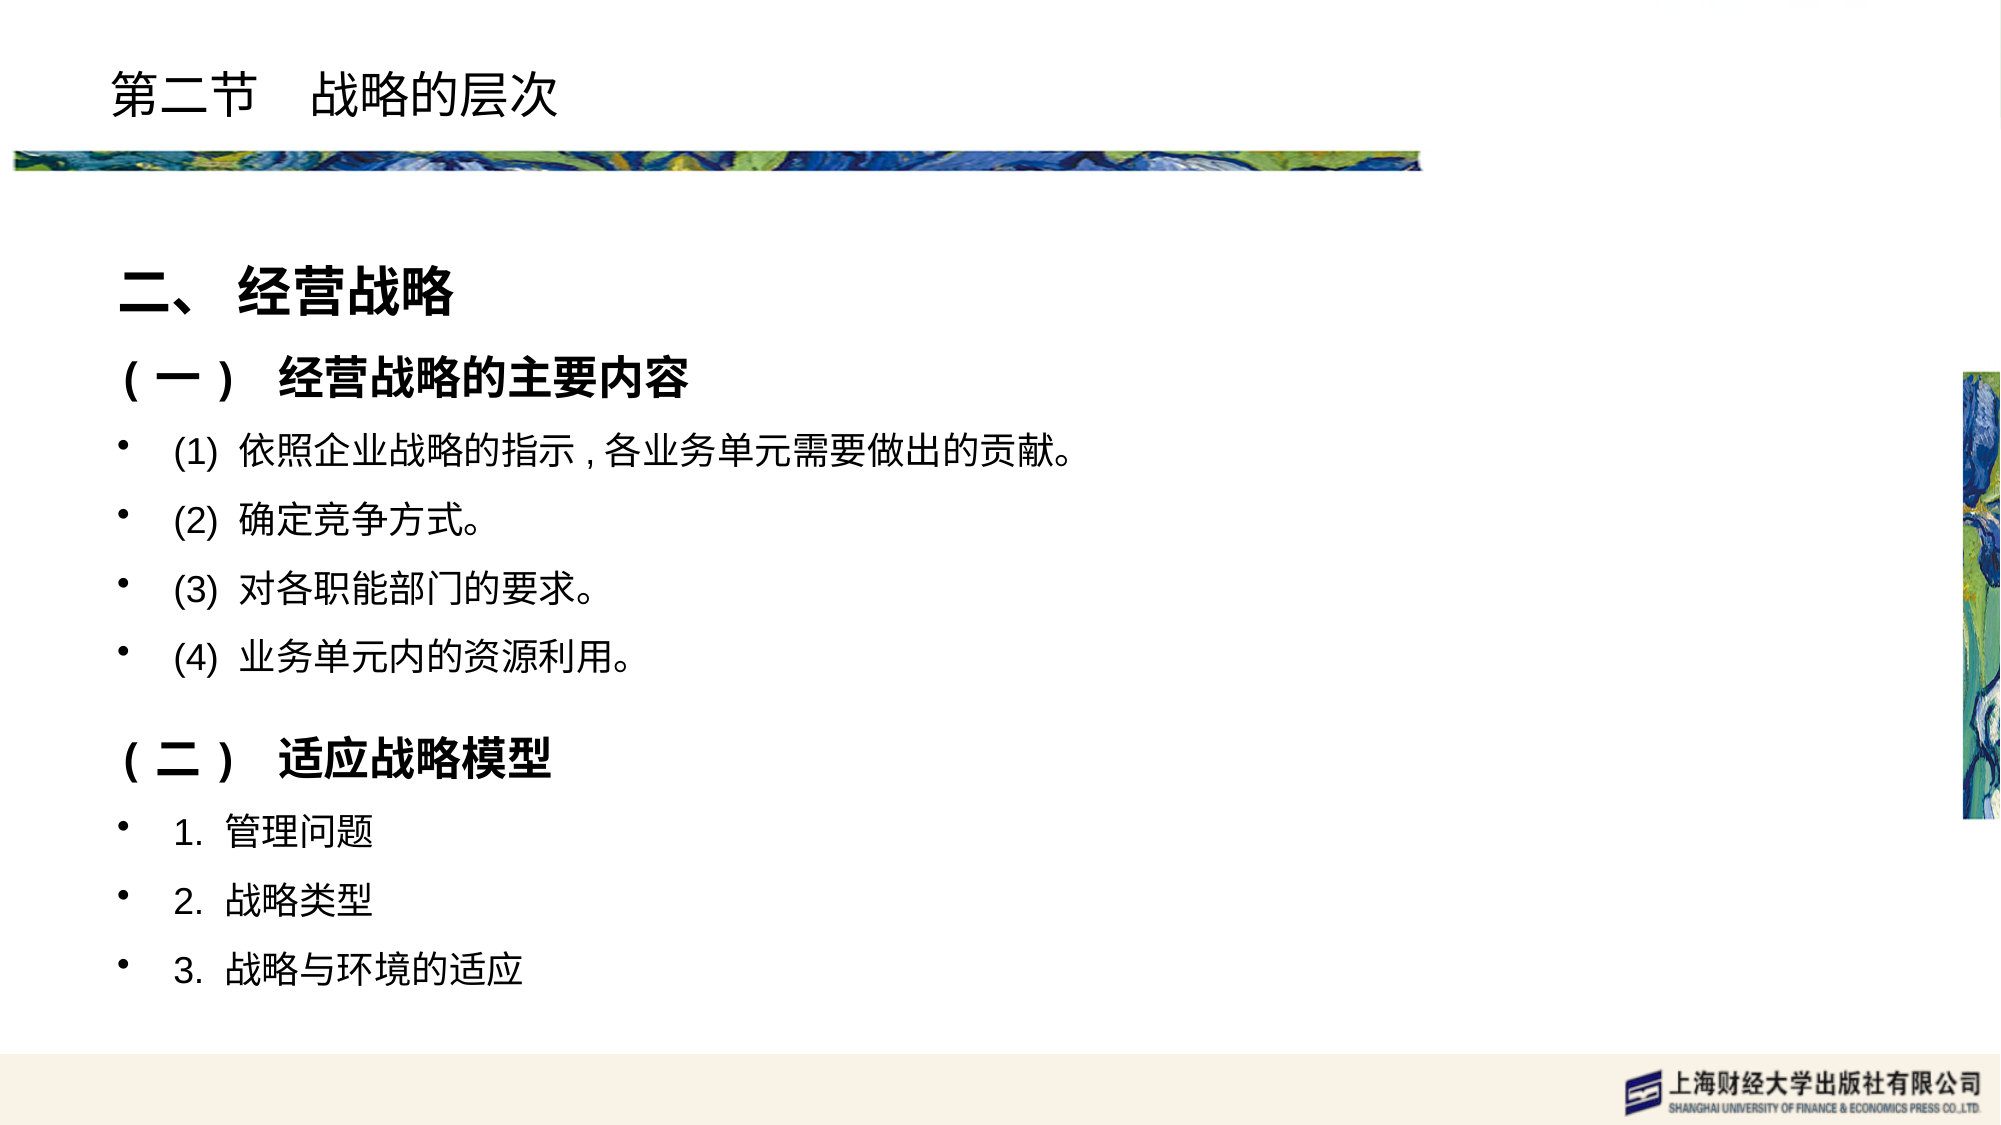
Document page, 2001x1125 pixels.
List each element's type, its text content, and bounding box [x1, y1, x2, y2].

picture [0, 0, 2001, 1125]
list 二、 经营战略 (一) 经营战略的主要内容 (1) 依照企业战略的指示,各业务单元需要做出的贡献。 (2) 确定竞争方式。 (3) 对各职能部门的要求。 (4) 业务单元内的资源利用。 (二) 适应战略模型 1. 管理问题 2. 战略类型 3. 战略与环境的适应 [102, 233, 1898, 1032]
title 第二节 战略的层次 [94, 42, 1451, 146]
